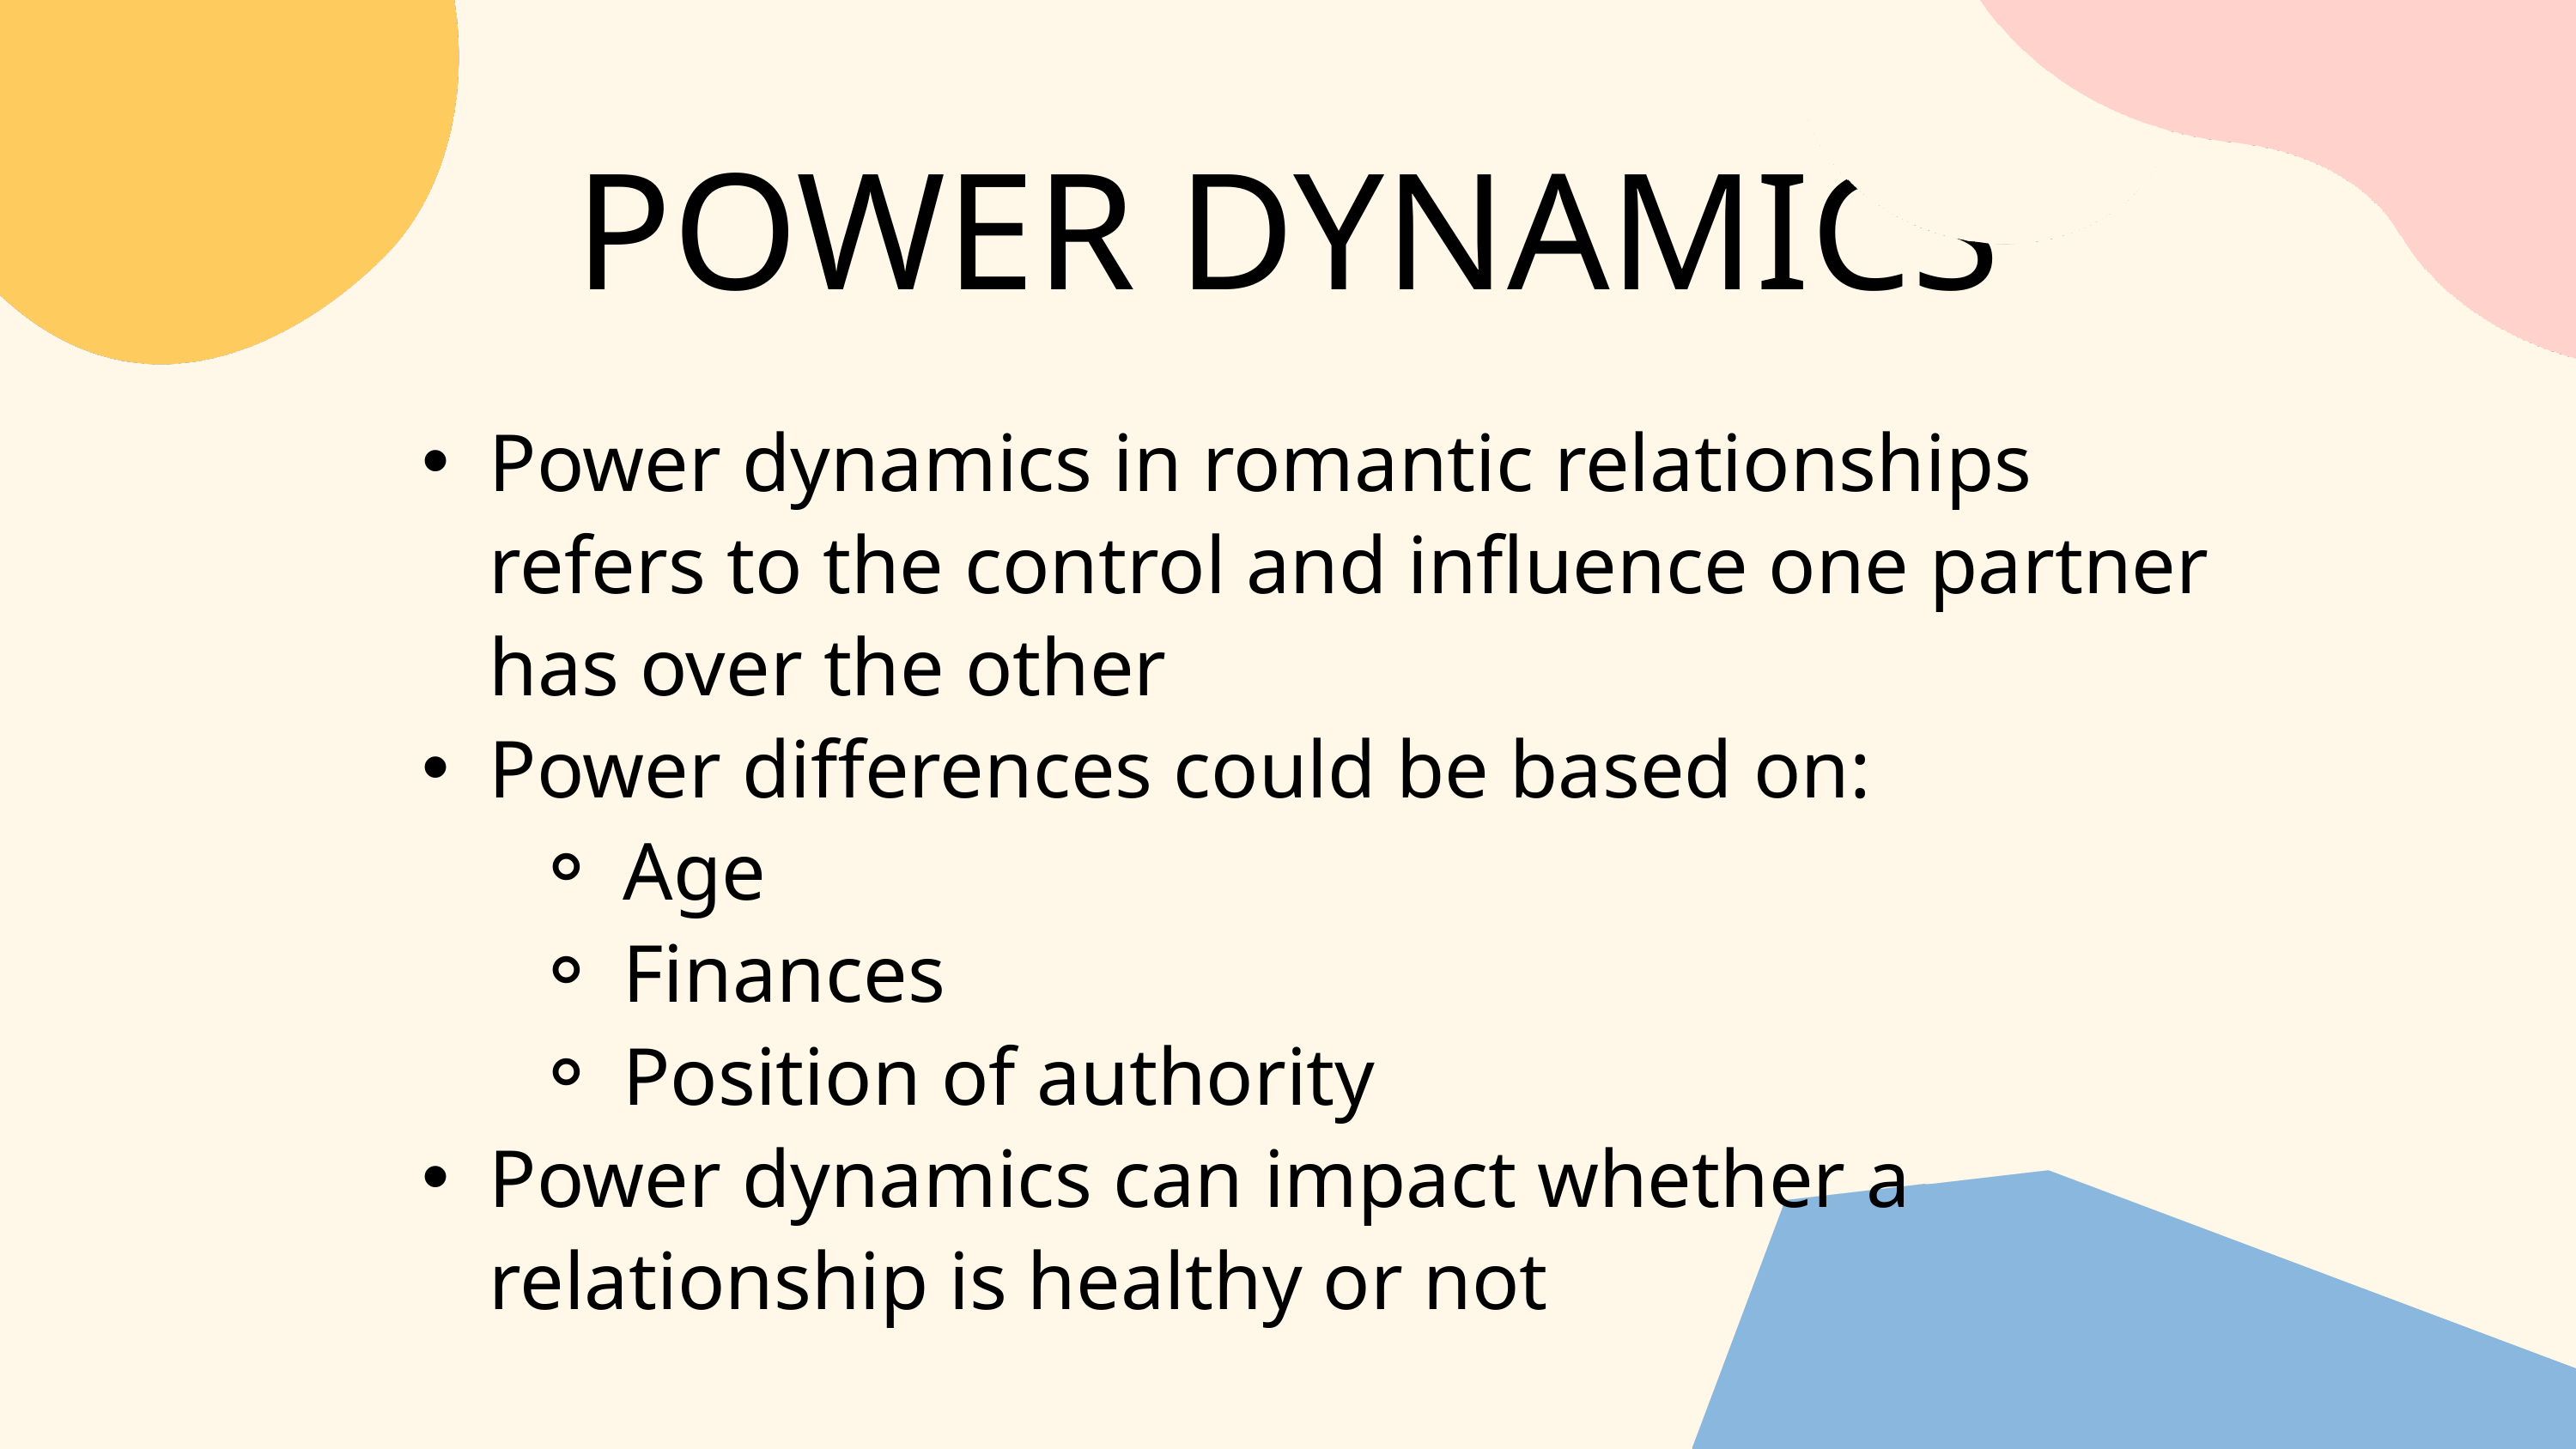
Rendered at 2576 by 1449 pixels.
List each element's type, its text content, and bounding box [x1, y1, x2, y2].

text_box [1773, 0, 2576, 361]
text_box Power dynamics in romantic relationships refers to the control and influence one partner has over the other Power differences could be based on: Age Finances Position of authority Power dynamics can impact whether a relationship is healthy or not [355, 404, 2221, 1325]
text_box POWER DYNAMICS [485, 129, 2092, 323]
text_box [1692, 1234, 2576, 1449]
text_box [0, 0, 485, 480]
